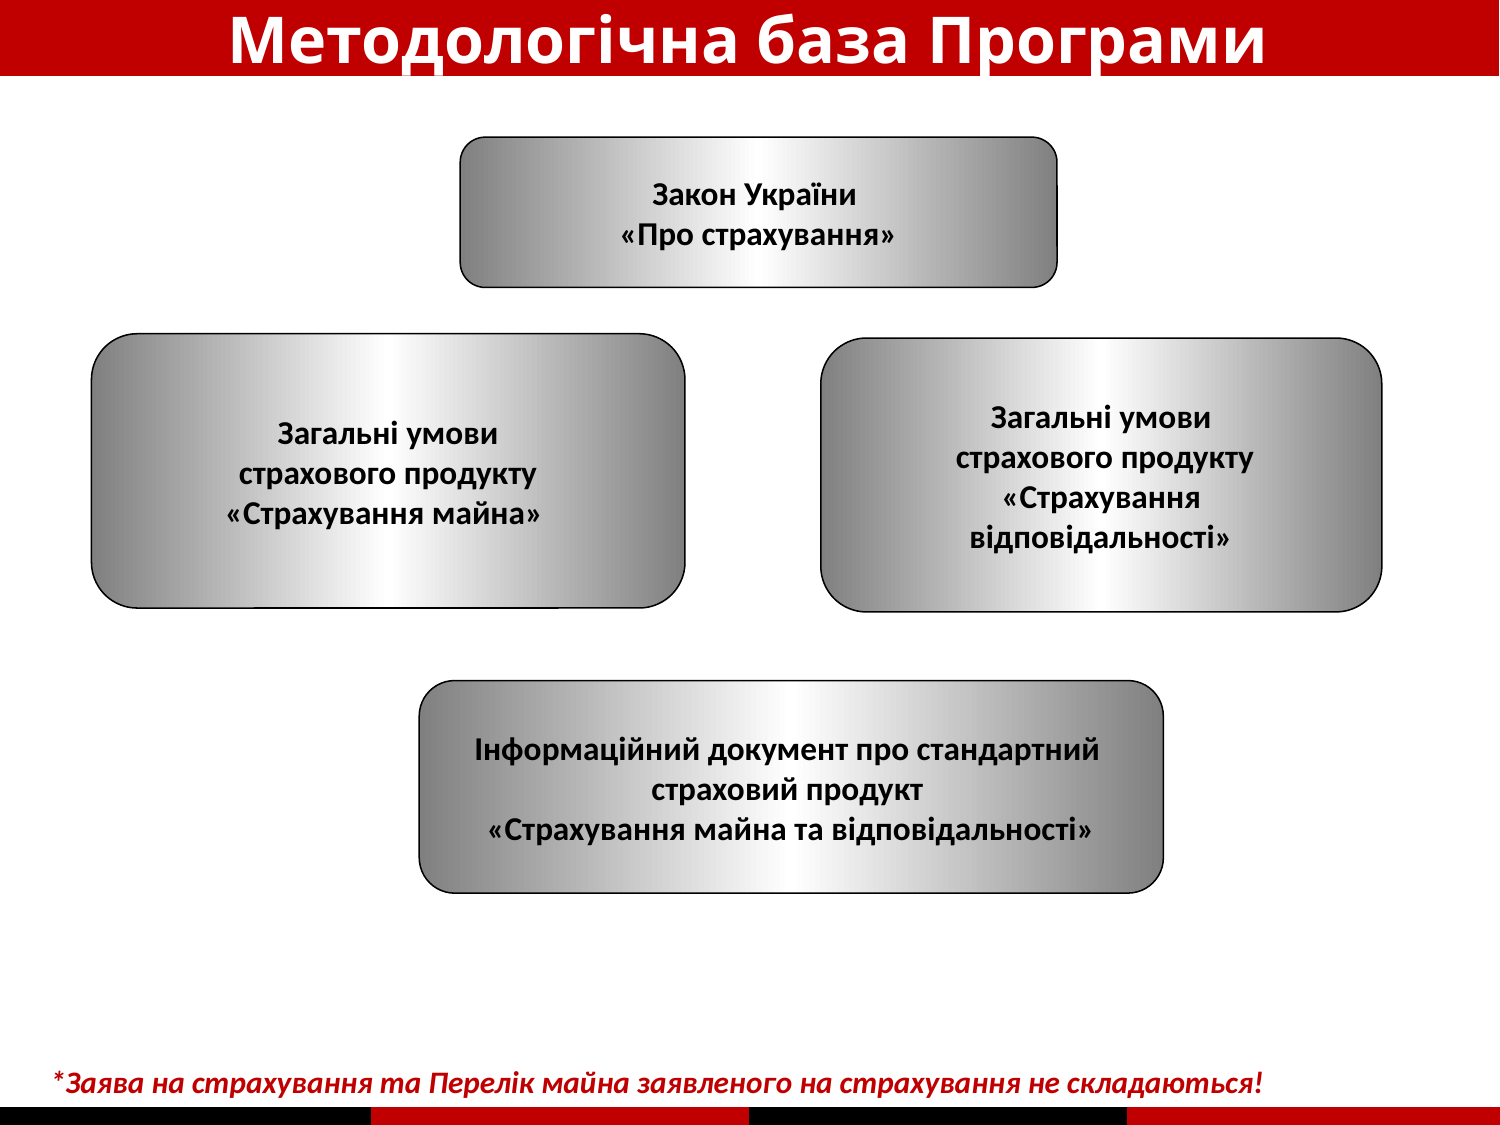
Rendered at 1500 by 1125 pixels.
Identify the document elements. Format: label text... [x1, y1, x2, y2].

text_box Загальні умови страхового продукту «Страхування майна» [91, 333, 685, 609]
text_box Закон України «Про страхування» [460, 137, 1058, 288]
text_box [0, 0, 1499, 76]
text_box Загальні умови страхового продукту «Страхування відповідальності» [820, 338, 1382, 612]
text_box *Заява на страхування та Перелік майна заявленого на страхування не складаються! [35, 1054, 1454, 1107]
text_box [0, 1107, 1500, 1125]
text_box Інформаційний документ про стандартний страховий продукт «Страхування майна та відповідальності» [419, 680, 1164, 894]
text_box Методологічна база Програми [28, 3, 1467, 91]
